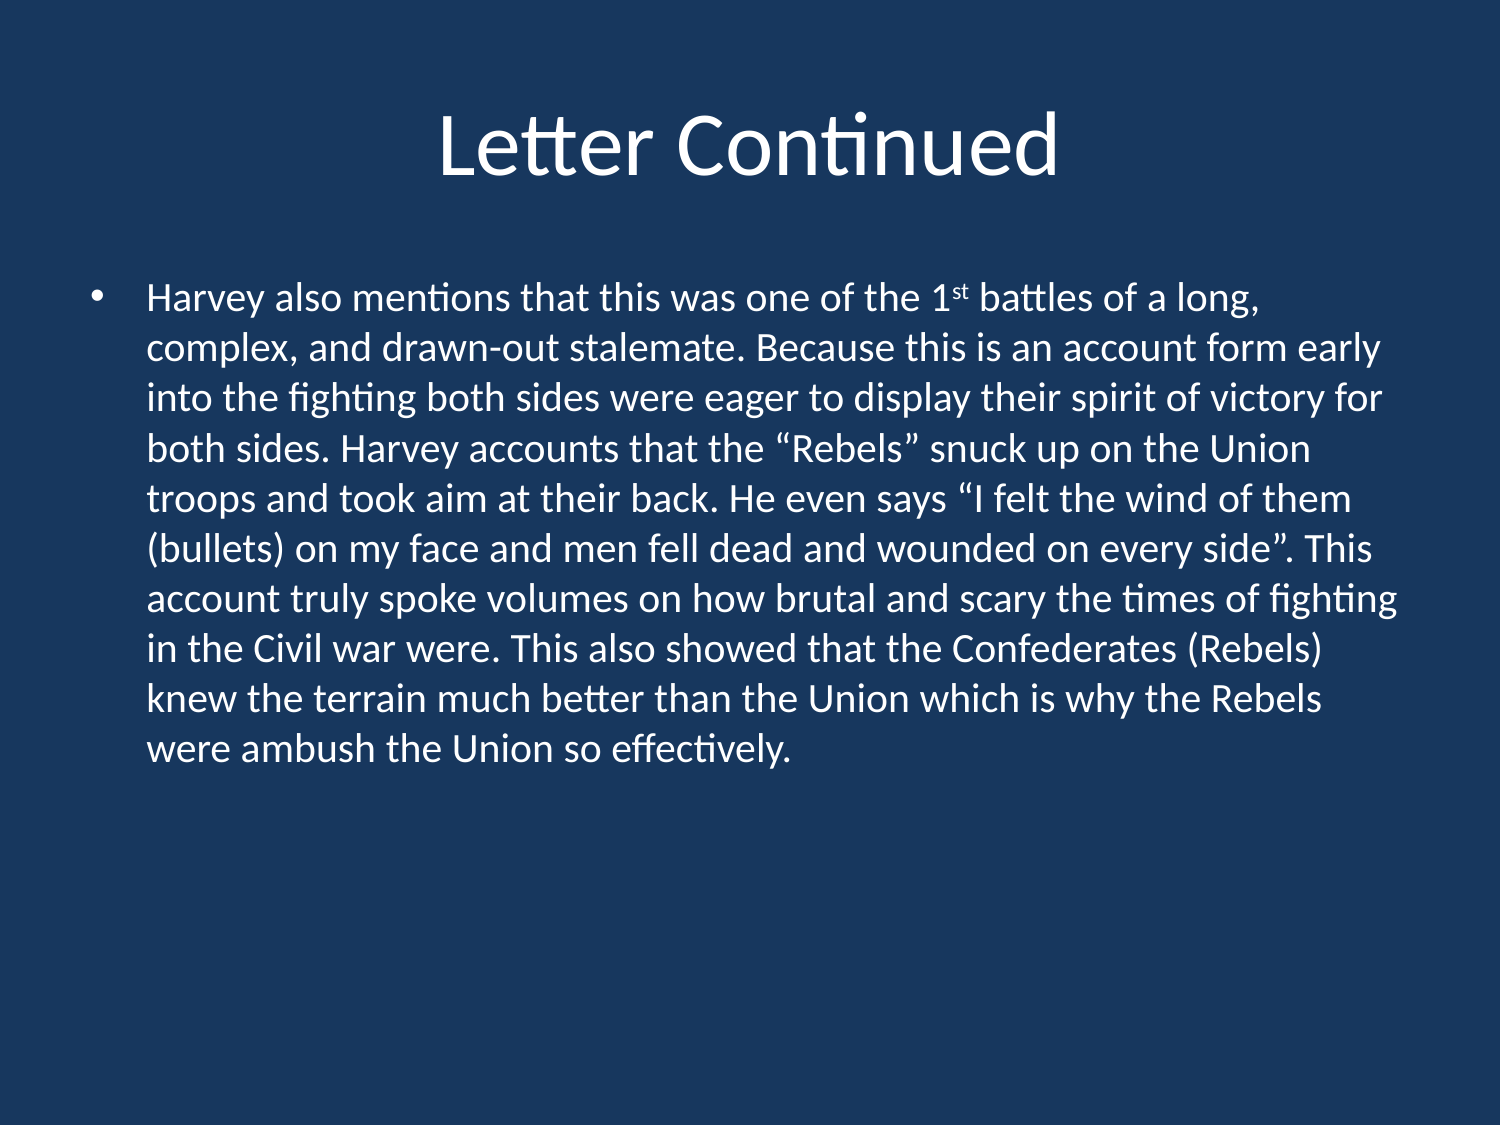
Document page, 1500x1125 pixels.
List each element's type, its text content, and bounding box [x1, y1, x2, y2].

list Harvey also mentions that this was one of the 1st battles of a long, complex, and drawn-out stalemate. Because this is an account form early into the fighting both sides were eager to display their spirit of victory for both sides. Harvey accounts that the “Rebels” snuck up on the Union troops and took aim at their back. He even says “I felt the wind of them (bullets) on my face and men fell dead and wounded on every side”. This account truly spoke volumes on how brutal and scary the times of fighting in the Civil war were. This also showed that the Confederates (Rebels) knew the terrain much better than the Union which is why the Rebels were ambush the Union so effectively. [75, 262, 1425, 1005]
title Letter Continued [75, 45, 1425, 233]
